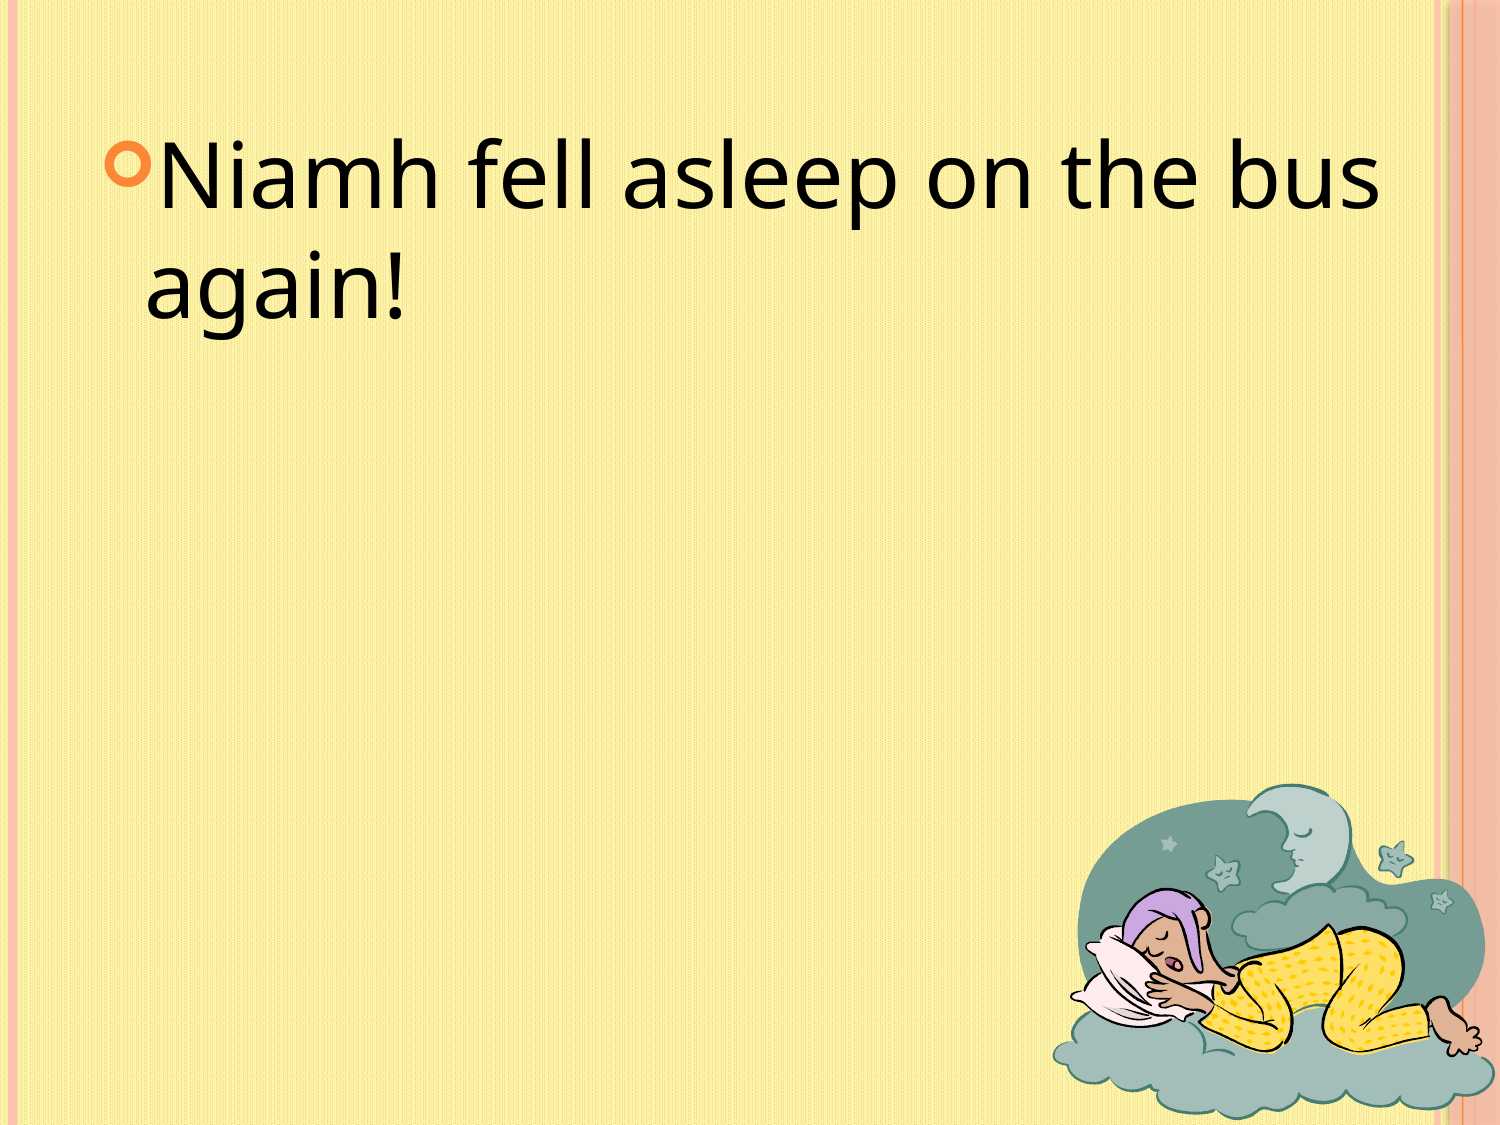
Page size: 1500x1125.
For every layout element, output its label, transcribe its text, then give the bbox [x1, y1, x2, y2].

picture [1052, 778, 1500, 1125]
list Niamh fell asleep on the bus again! [84, 109, 1435, 1048]
